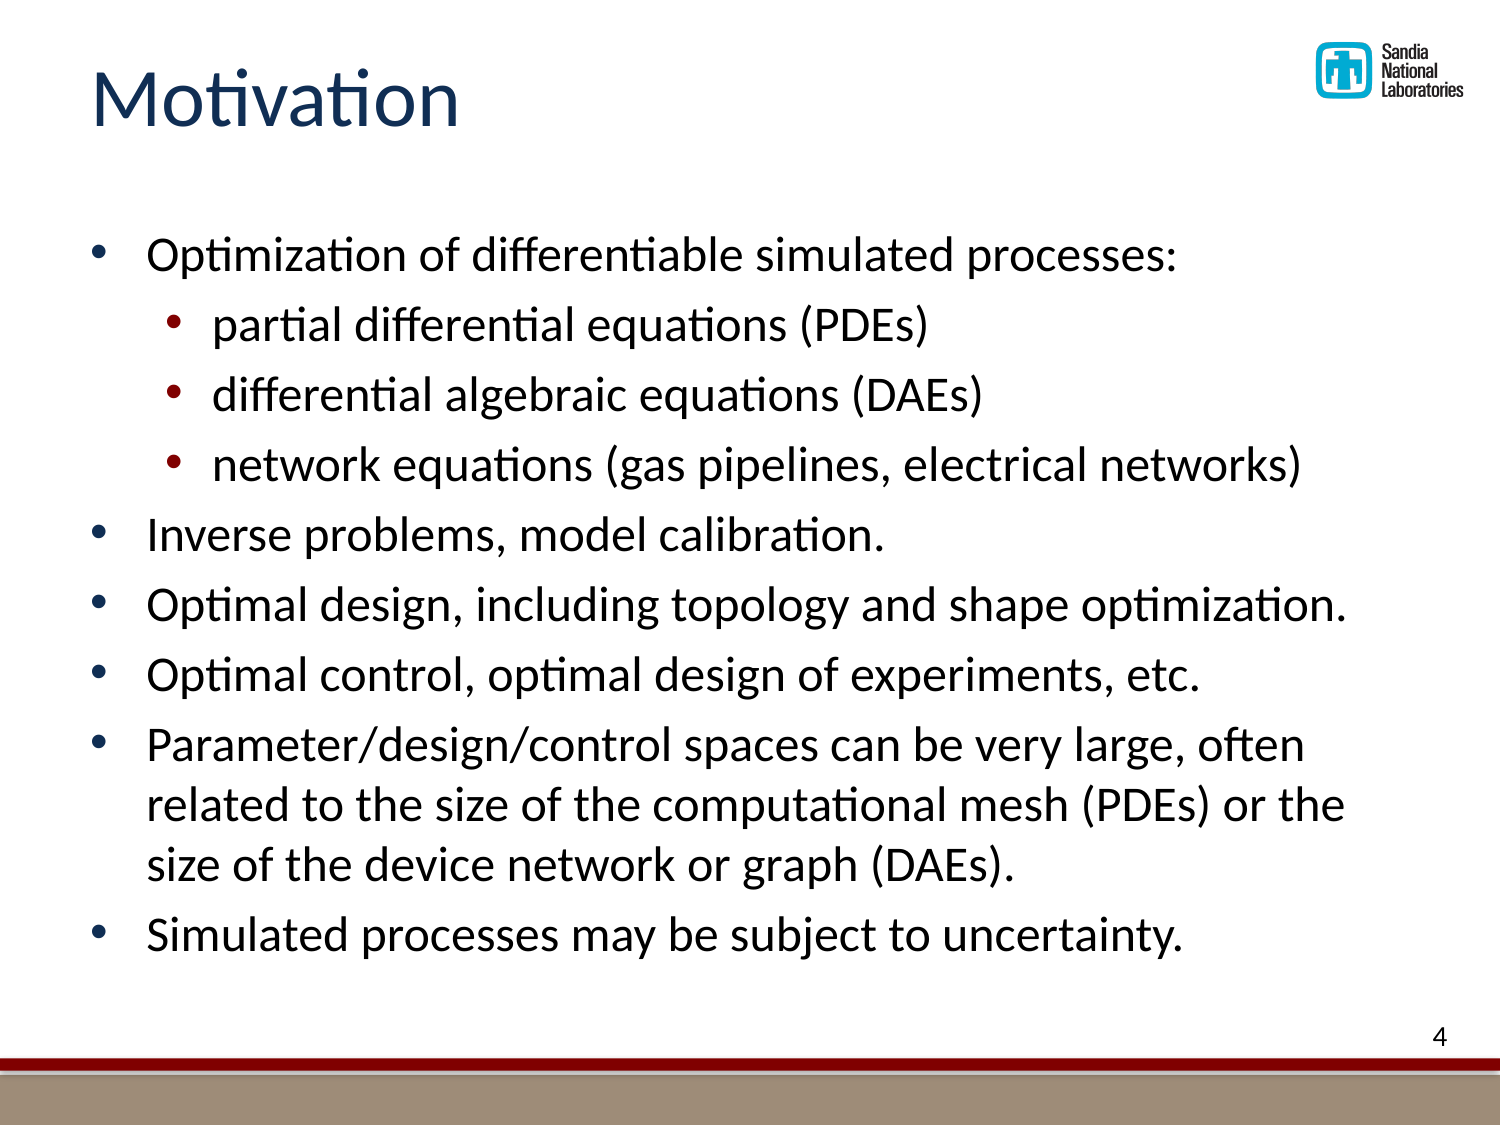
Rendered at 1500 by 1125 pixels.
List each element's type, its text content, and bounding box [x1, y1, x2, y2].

title Motivation [74, 11, 1426, 175]
picture [1426, 37, 1467, 105]
slide_number 4 [1362, 1009, 1463, 1072]
list Optimization of differentiable simulated processes: partial differential equations (PDEs) differential algebraic equations (DAEs) network equations (gas pipelines, electrical networks) Inverse problems, model calibration. Optimal design, including topology and shape optimization. Optimal control, optimal design of experiments, etc. Parameter/design/control spaces can be very large, often related to the size of the computational mesh (PDEs) or the size of the device network or graph (DAEs). Simulated processes may be subject to uncertainty. [74, 213, 1426, 981]
